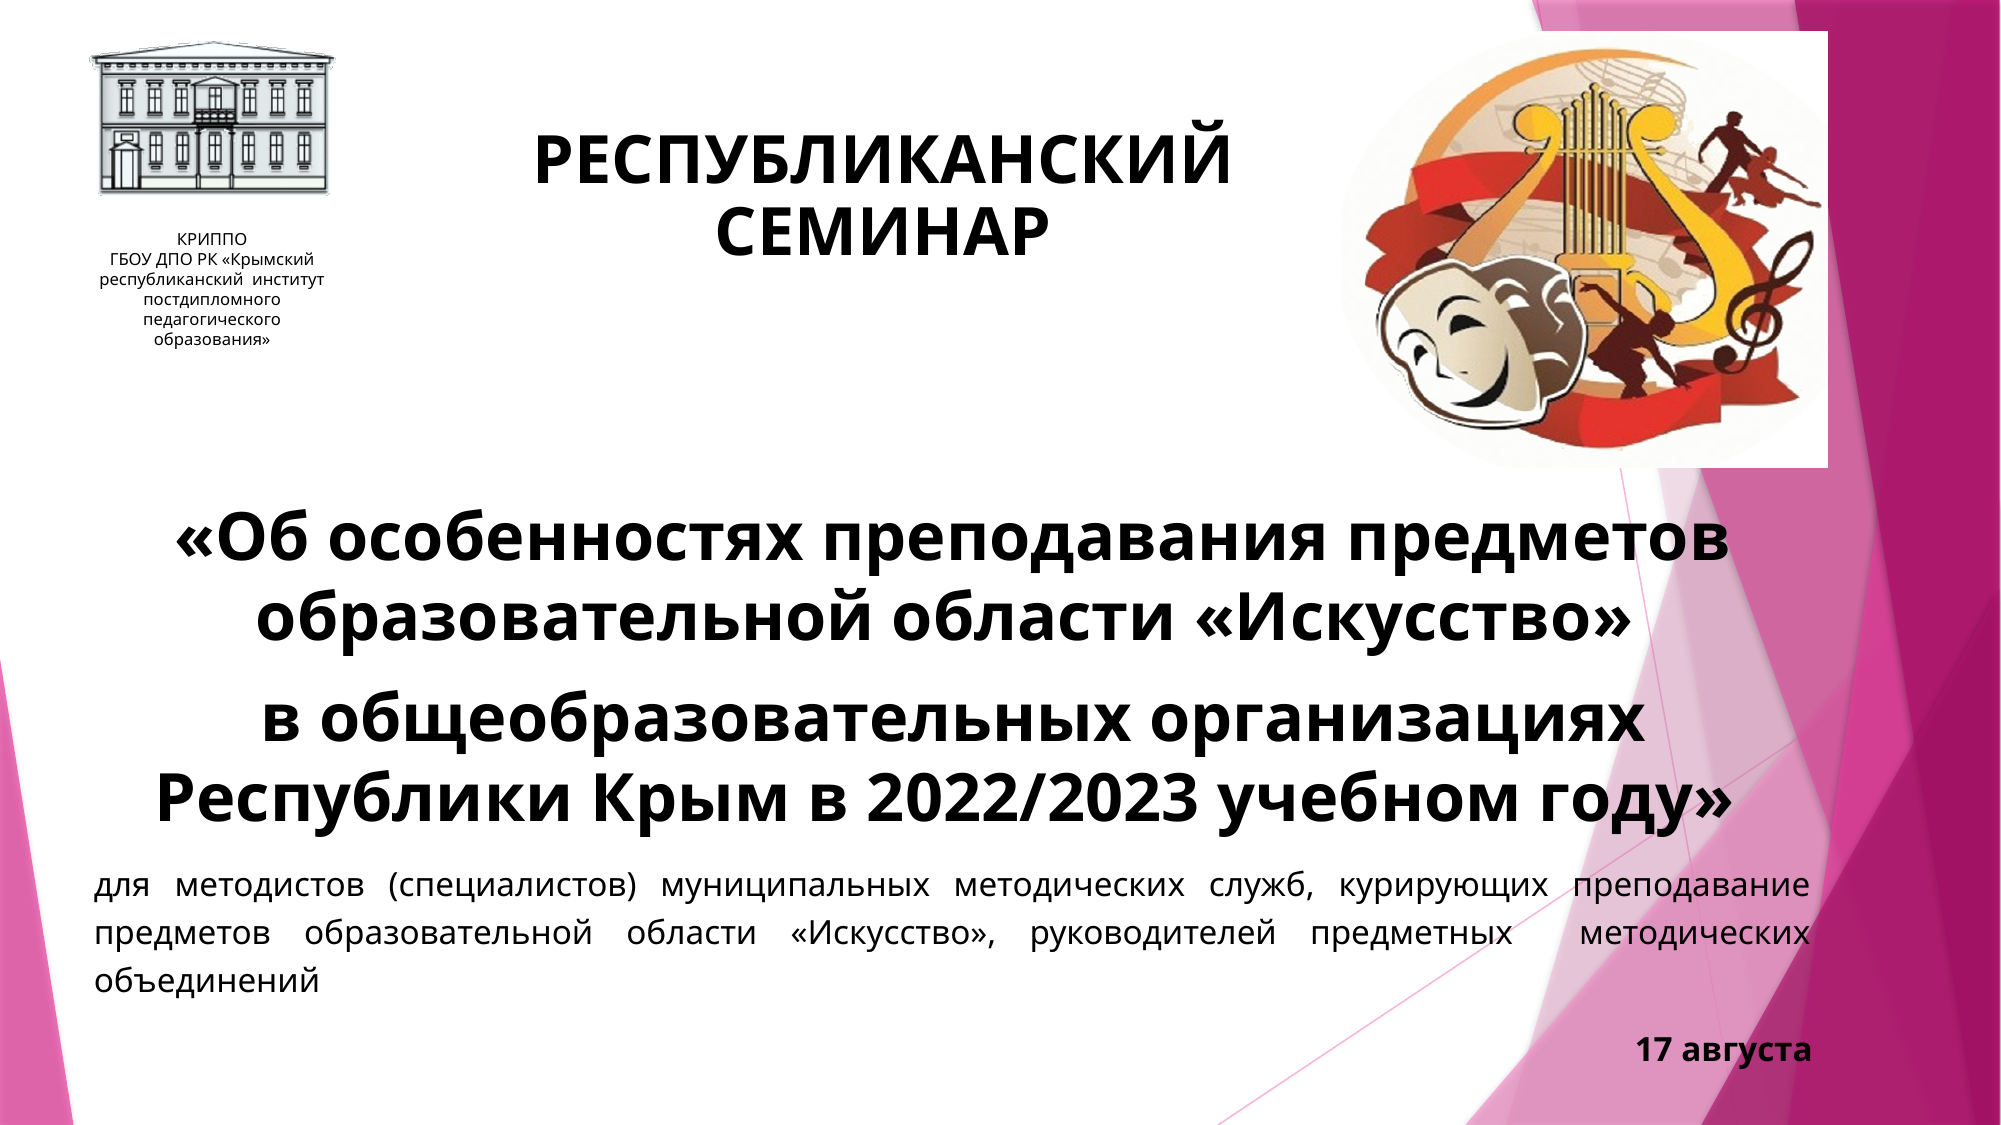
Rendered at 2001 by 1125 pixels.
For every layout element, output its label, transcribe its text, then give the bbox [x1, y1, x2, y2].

picture [1340, 30, 1829, 468]
text_box КРИППО ГБОУ ДПО РК «Крымский республиканский институт постдипломного педагогического образования» [79, 221, 346, 356]
text_box Республиканский Семинар [484, 118, 1283, 258]
picture [86, 39, 338, 198]
text_box «Об особенностях преподавания предметов образовательной области «Искусство» в общеобразовательных организациях Республики Крым в 2022/2023 учебном году» для методистов (специалистов) муниципальных методических служб, курирующих преподавание предметов образовательной области «Искусство», руководителей предметных методических объединений 17 августа [79, 486, 1828, 1073]
